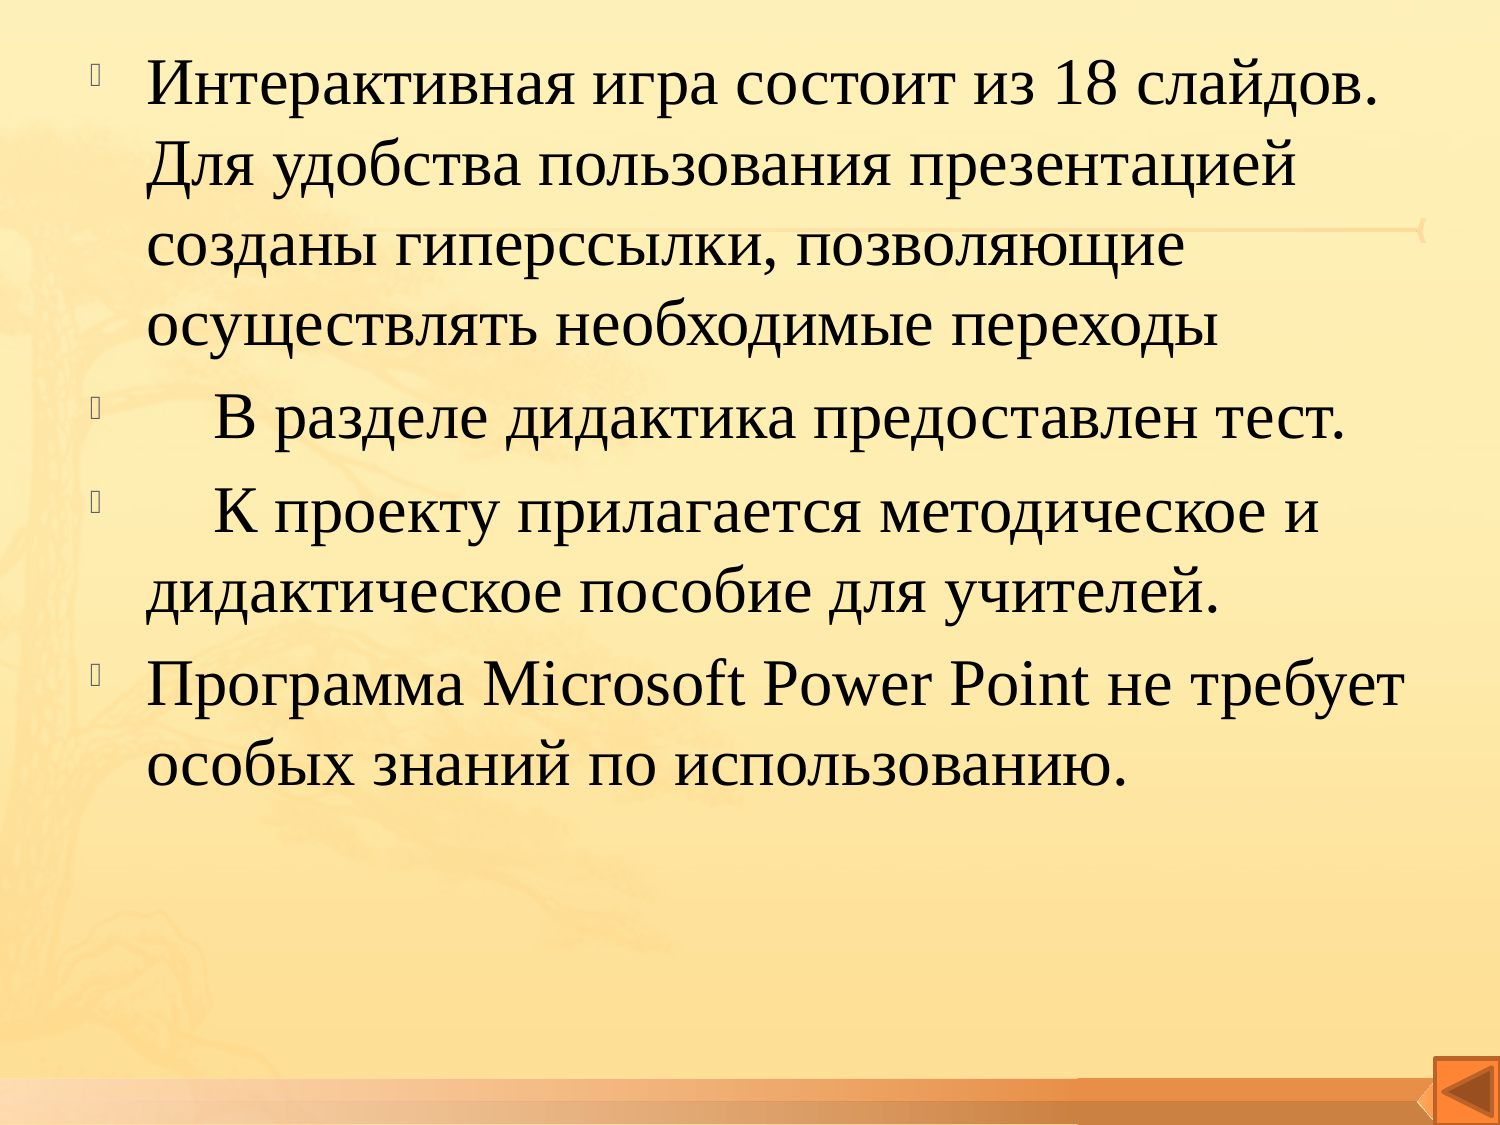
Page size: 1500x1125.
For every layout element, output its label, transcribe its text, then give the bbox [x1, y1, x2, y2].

list Интерактивная игра состоит из 18 слайдов. Для удобства пользования презентацией созданы гиперссылки, позволяющие осуществлять необходимые переходы В разделе дидактика предоставлен тест. К проекту прилагается методическое и дидактическое пособие для учителей. Программа Microsoft Power Point не требует особых знаний по использованию. [75, 30, 1425, 1083]
text_box [1433, 1056, 1500, 1125]
